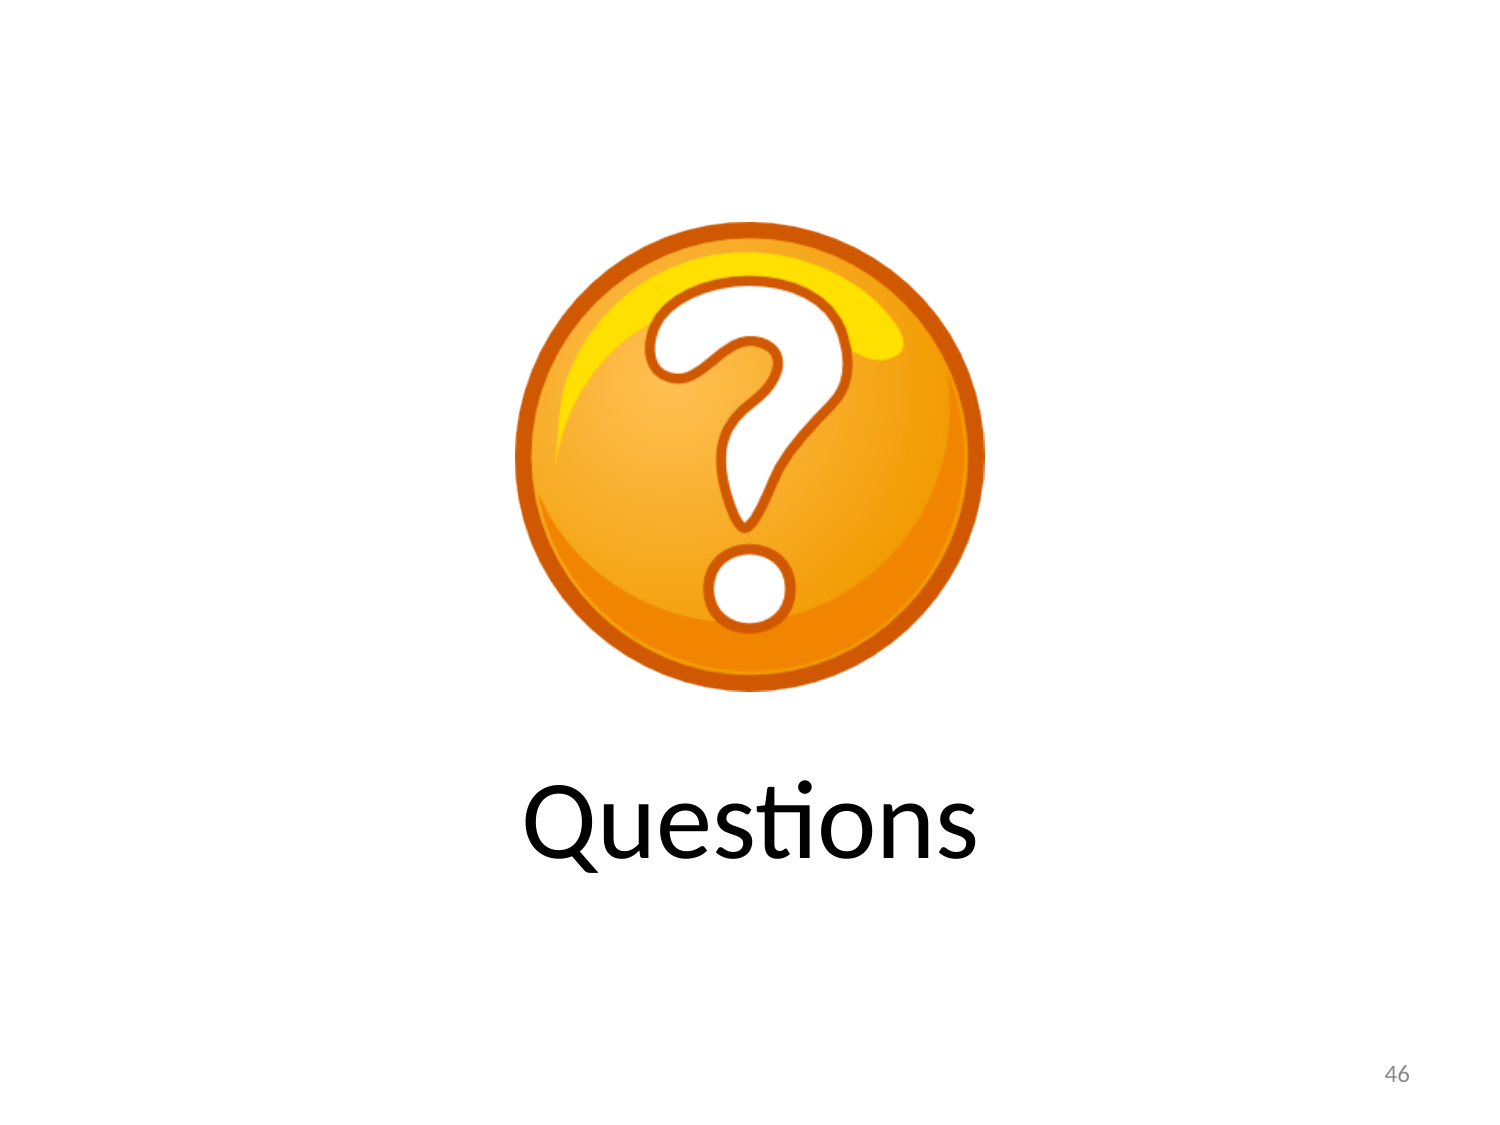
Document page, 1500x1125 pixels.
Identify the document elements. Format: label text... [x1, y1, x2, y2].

text_box Questions [506, 738, 996, 888]
slide_number 46 [1074, 1042, 1425, 1103]
picture [515, 222, 985, 692]
